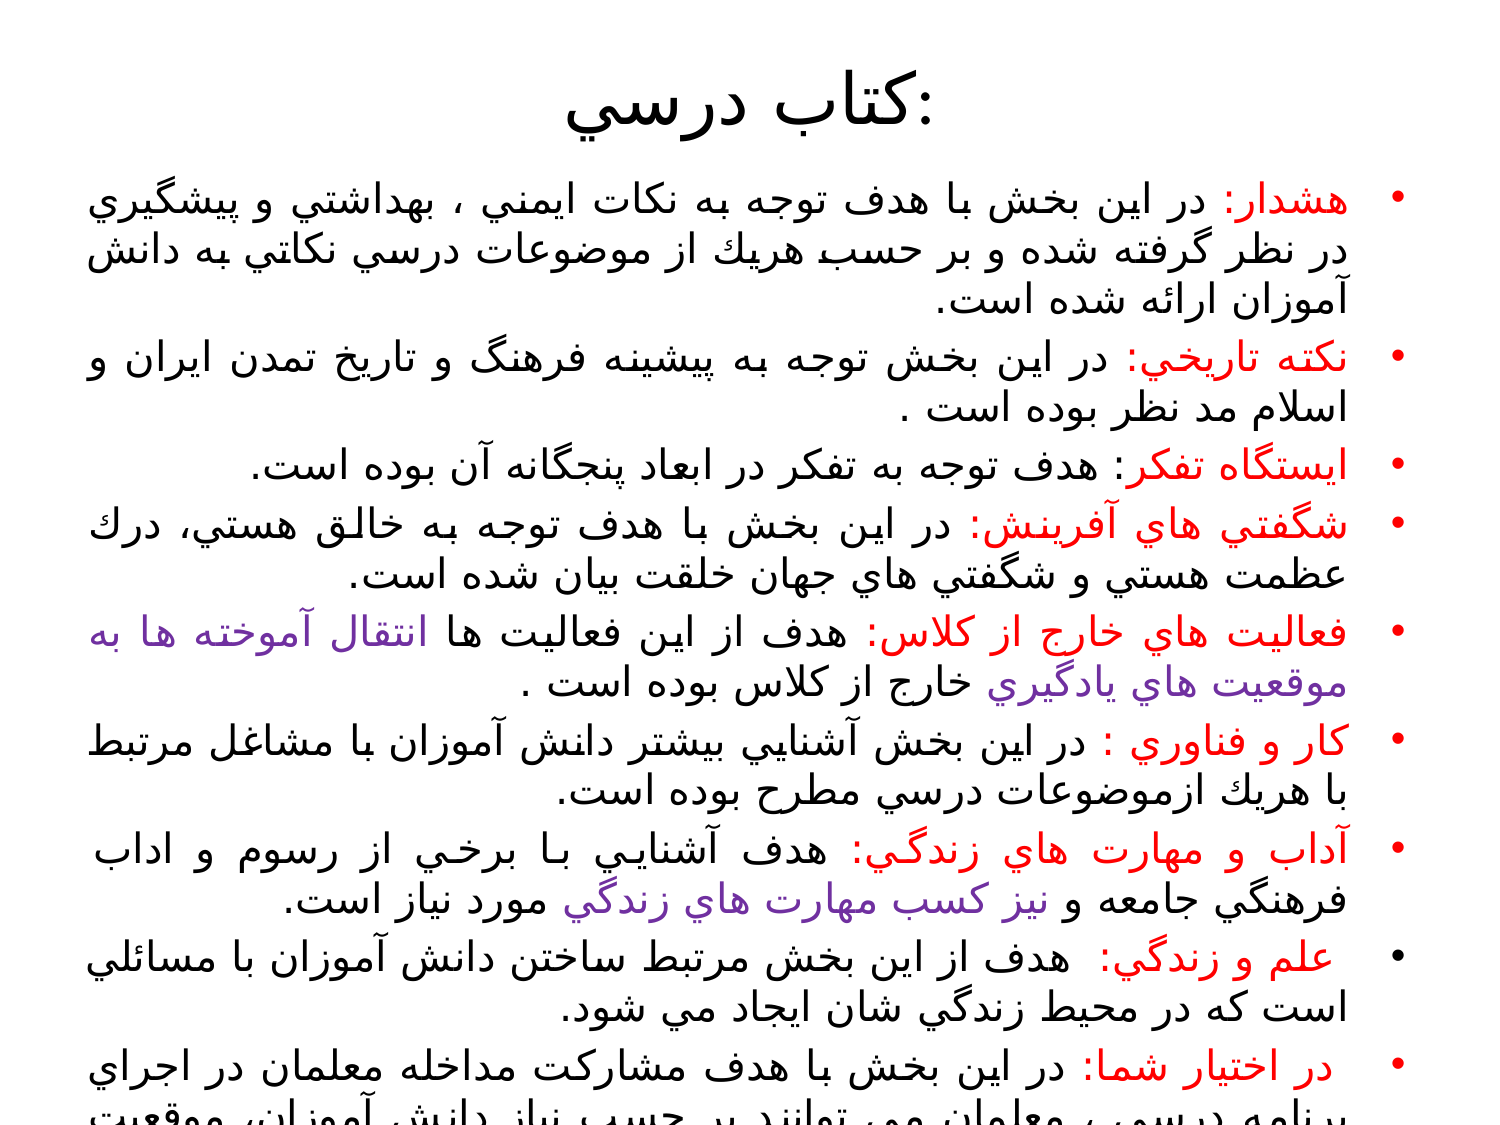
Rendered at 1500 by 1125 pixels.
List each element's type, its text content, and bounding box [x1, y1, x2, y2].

title كتاب درسي: [75, 45, 1425, 233]
list هشدار: در اين بخش با هدف توجه به نكات ايمني ، بهداشتي و پيشگيري در نظر گرفته شده و بر حسب هريك از موضوعات درسي نكاتي به دانش آموزان ارائه شده است. نكته تاريخي: در اين بخش توجه به پيشينه فرهنگ و تاريخ تمدن ايران و اسلام مد نظر بوده است . ايستگاه تفكر: هدف توجه به تفكر در ابعاد پنجگانه آن بوده است. شگفتي هاي آفرينش: در اين بخش با هدف توجه به خالق هستي، درك عظمت هستي و شگفتي هاي جهان خلقت بيان شده است. فعاليت هاي خارج از كلاس: هدف از اين فعاليت ها انتقال آموخته ها به موقعيت هاي يادگيري خارج از كلاس بوده است . كار و فناوري : در اين بخش آشنايي بيشتر دانش آموزان با مشاغل مرتبط با هريك ازموضوعات درسي مطرح بوده است. آداب و مهارت هاي زندگي: هدف آشنايي با برخي از رسوم و اداب فرهنگي جامعه و نيز كسب مهارت هاي زندگي مورد نياز است. علم و زندگي: هدف از اين بخش مرتبط ساختن دانش آموزان با مسائلي است كه در محيط زندگي شان ايجاد مي شود. در اختيار شما: در اين بخش با هدف مشاركت مداخله معلمان در اجراي برنامه درسي ، معلمان مي توانند بر حسب نياز دانش آموزان، موقعيت هاي محلي فعاليت هايي را براي يادگيري دانش آموزان طراحي و اجرا كنند. [70, 164, 1421, 907]
